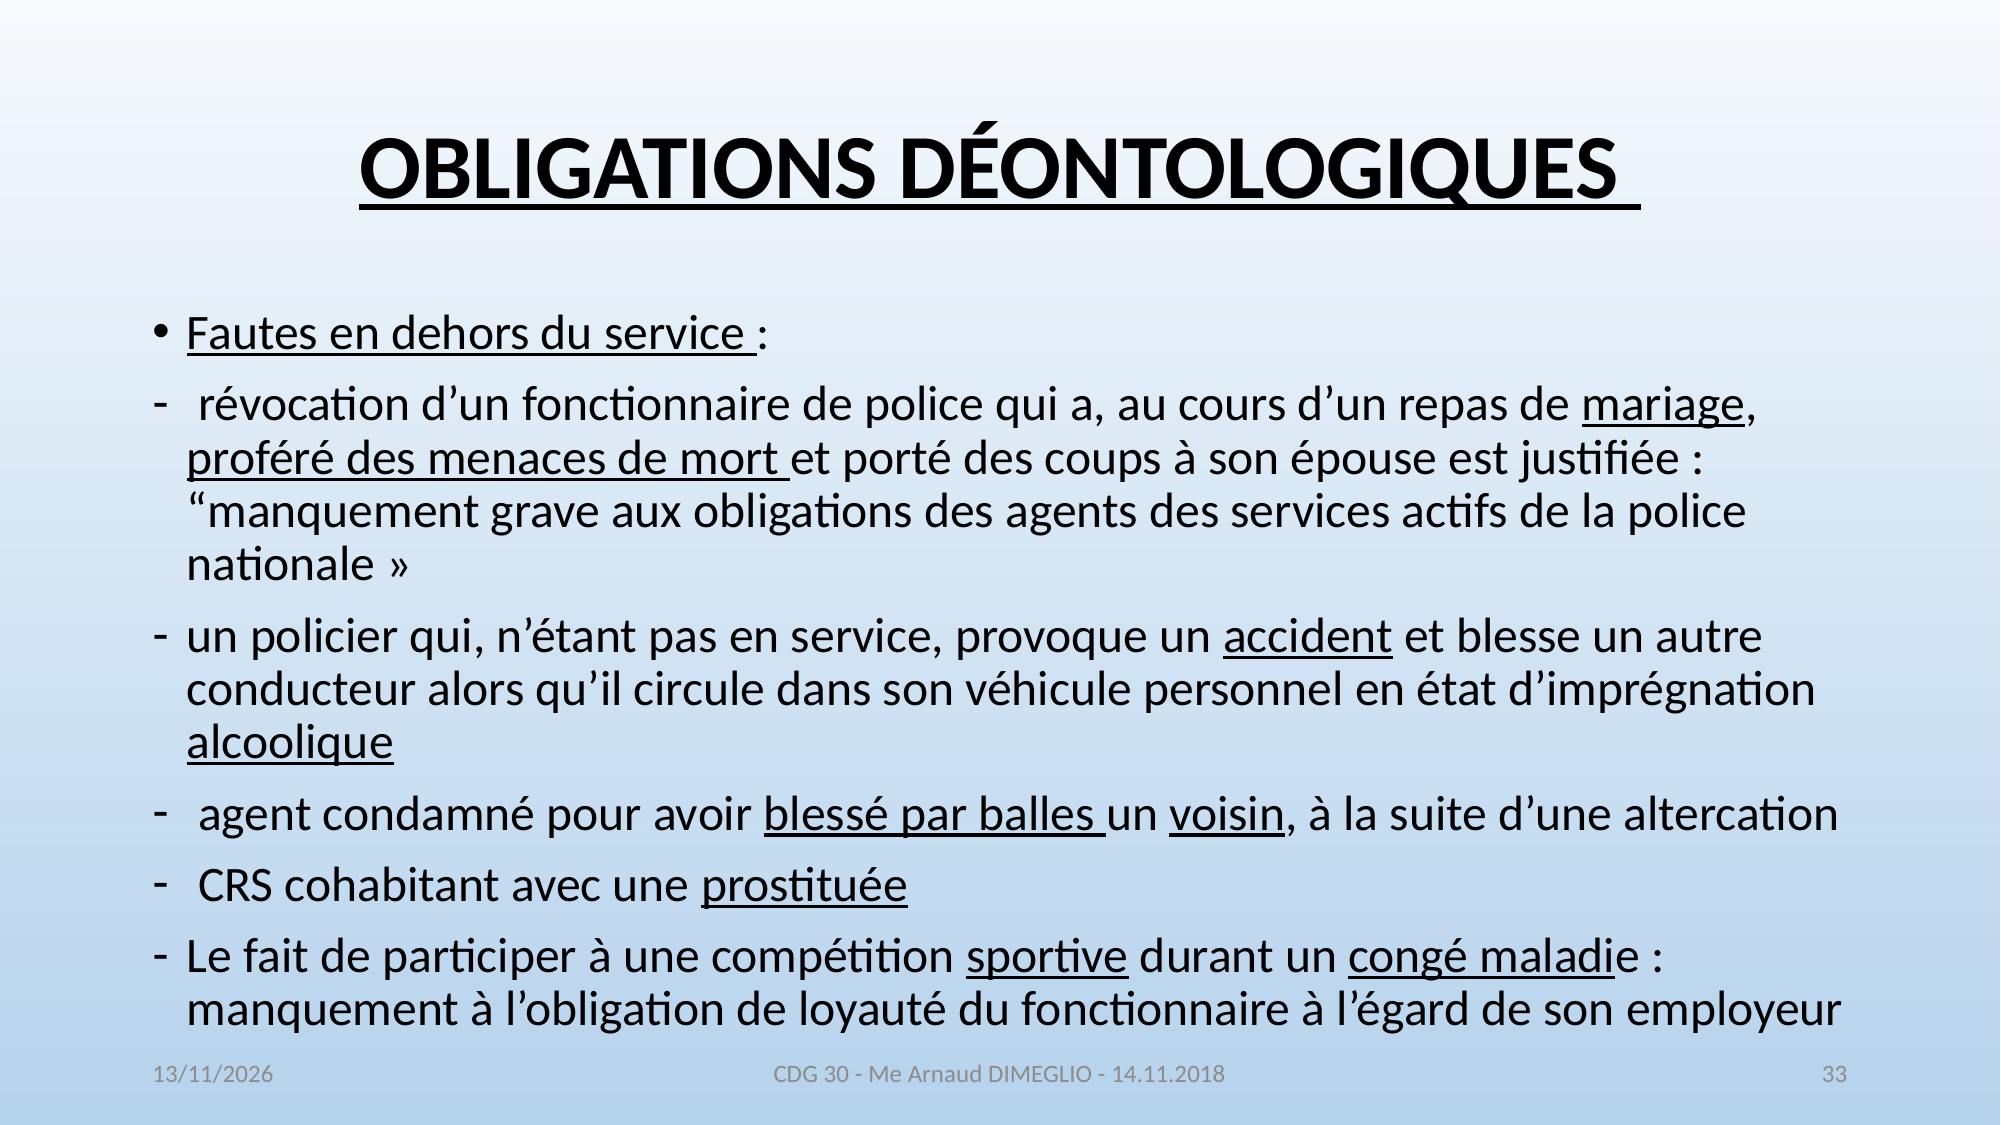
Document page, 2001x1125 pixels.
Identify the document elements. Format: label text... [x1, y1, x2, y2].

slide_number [137, 1042, 588, 1103]
slide_number 33 [1412, 1042, 1863, 1103]
footer CDG 30 - Me Arnaud DIMEGLIO - 14.11.2018 [662, 1042, 1338, 1103]
list Fautes en dehors du service : révocation d’un fonctionnaire de police qui a, au cours d’un repas de mariage, proféré des menaces de mort et porté des coups à son épouse est justifiée : “manquement grave aux obligations des agents des services actifs de la police nationale » un policier qui, n’étant pas en service, provoque un accident et blesse un autre conducteur alors qu’il circule dans son véhicule personnel en état d’imprégnation alcoolique agent condamné pour avoir blessé par balles un voisin, à la suite d’une altercation CRS cohabitant avec une prostituée Le fait de participer à une compétition sportive durant un congé maladie : manquement à l’obligation de loyauté du fonctionnaire à l’égard de son employeur [137, 299, 1863, 1125]
title OBLIGATIONS DÉONTOLOGIQUES [137, 59, 1863, 278]
